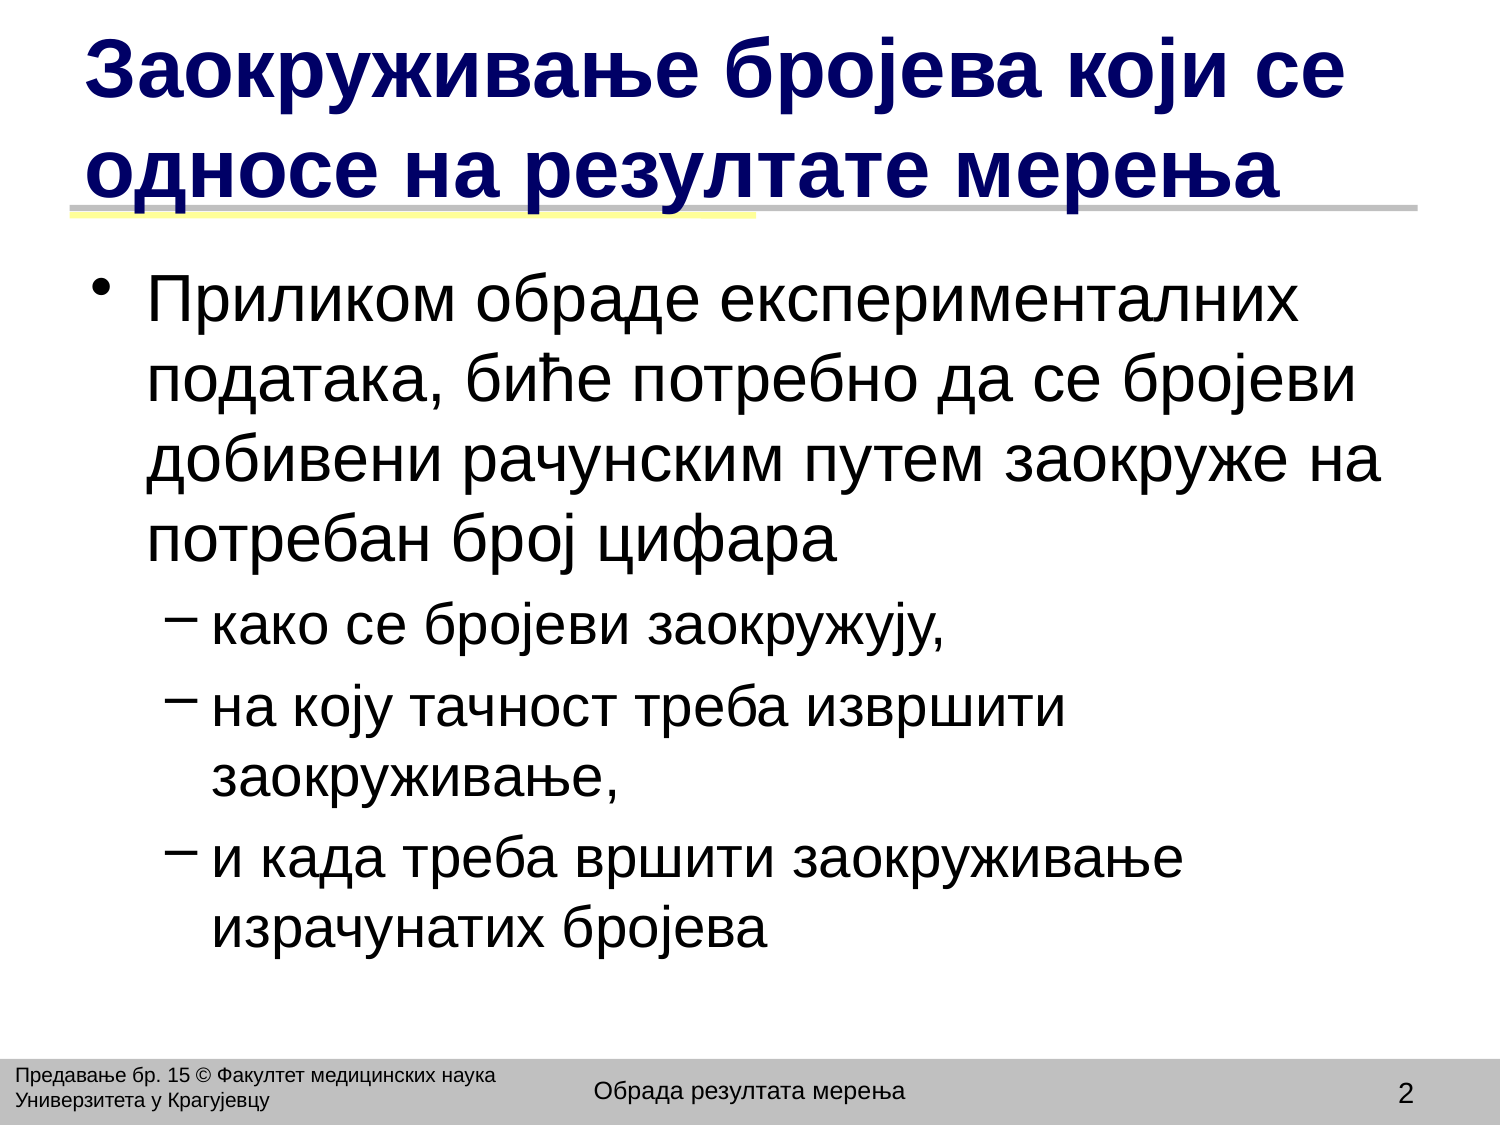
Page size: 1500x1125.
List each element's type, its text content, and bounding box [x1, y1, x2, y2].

list Приликом обраде експерименталних података, биће потребно да се бројеви добивени рачунским путем заокруже на потребан број цифара како се бројеви заокружују, на коју тачност треба извршити заокруживање, и када треба вршити заокруживање израчунатих бројева [74, 246, 1426, 1023]
title Заокруживање бројева који се односе на резултате мерења [69, 19, 1426, 208]
slide_number Предавање бр. 15 © Факултет медицинских наука Универзитета у Крагујевцу [0, 1053, 631, 1108]
footer Обрада резултата мерења [512, 1066, 988, 1125]
slide_number 2 [1079, 1066, 1430, 1125]
